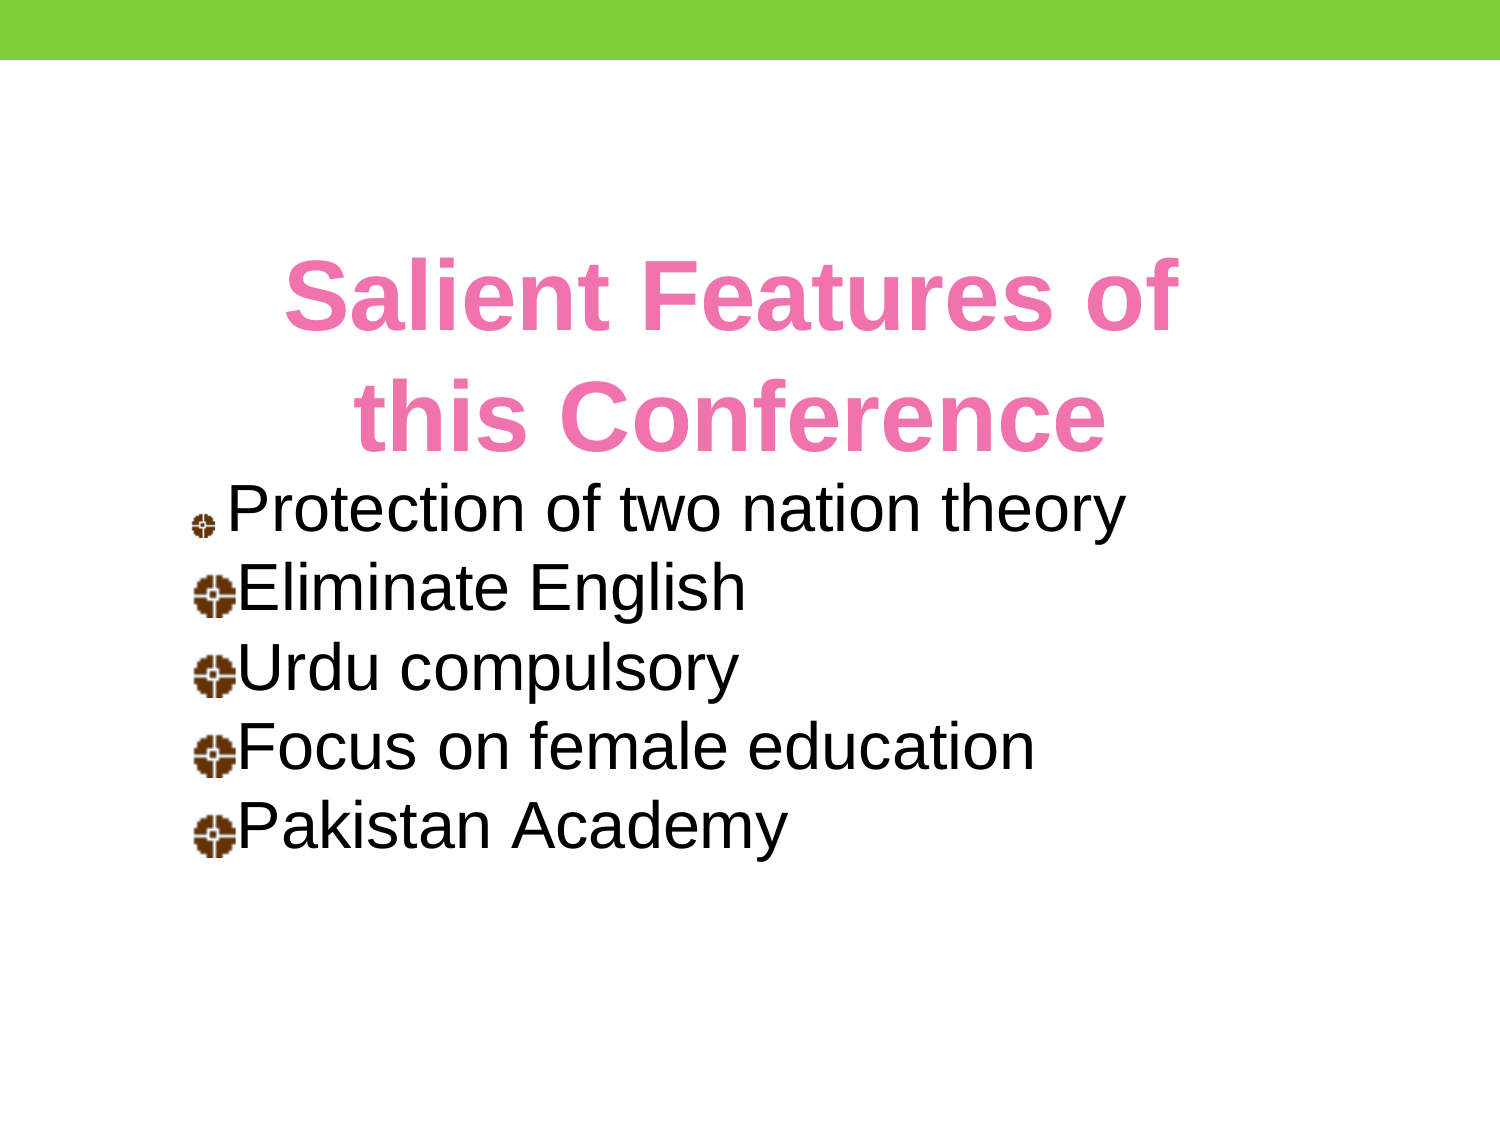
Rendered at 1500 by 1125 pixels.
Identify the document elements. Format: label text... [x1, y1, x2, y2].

text_box [189, 810, 224, 858]
text_box [189, 650, 224, 698]
text_box of [1082, 246, 1196, 351]
text_box this Conference Protection of two nation theory Eliminate English Urdu compulsory Focus on female education Pakistan Academy [224, 366, 1140, 873]
text_box [0, 0, 1500, 60]
text_box [189, 570, 224, 618]
text_box [189, 730, 224, 778]
text_box [189, 511, 215, 538]
text_box Features [637, 246, 1073, 351]
text_box Salient [281, 246, 628, 351]
